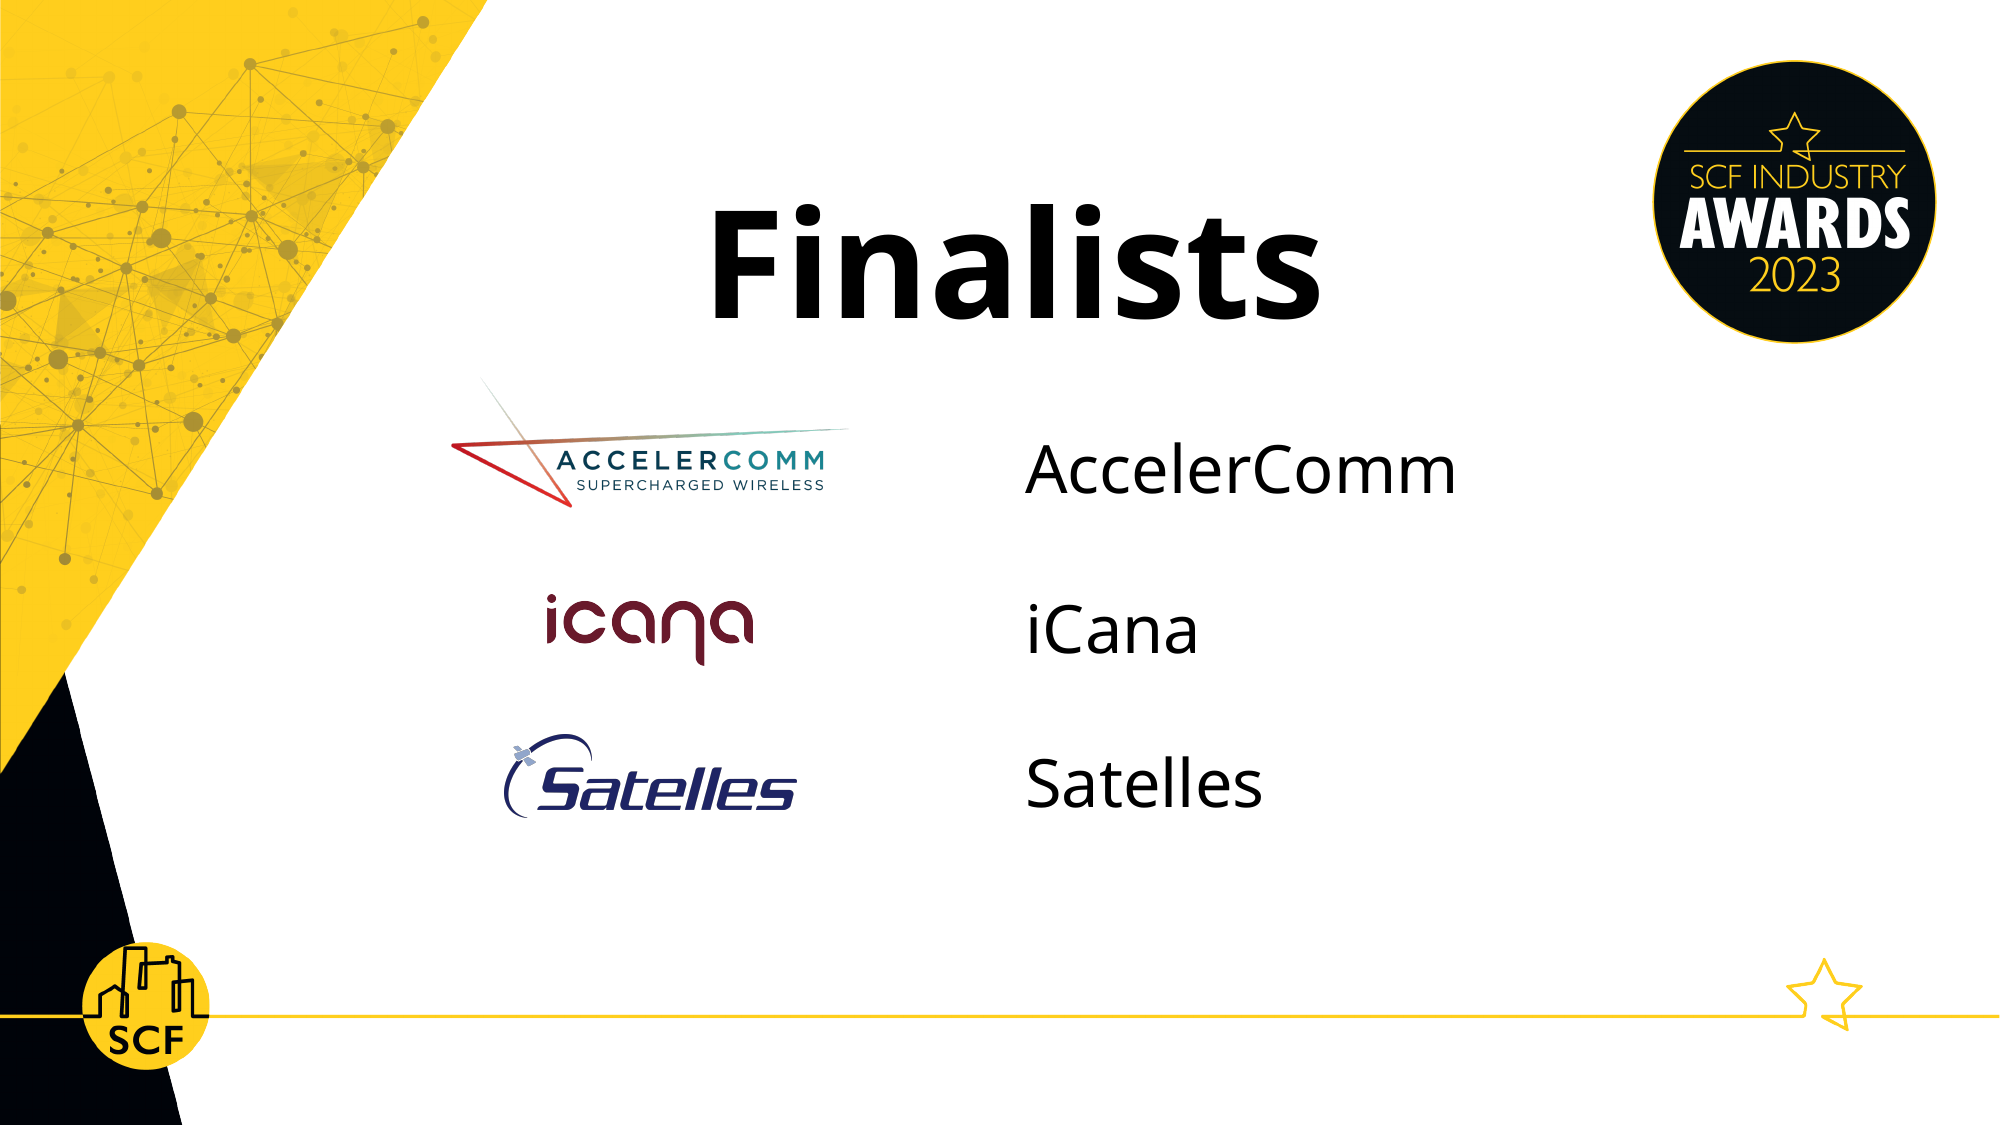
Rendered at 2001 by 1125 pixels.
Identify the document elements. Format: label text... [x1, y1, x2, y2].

picture [0, 0, 2000, 1125]
text_box Satelles [1010, 733, 1503, 817]
text_box Finalists [632, 160, 1396, 338]
text_box iCana [1010, 578, 1503, 662]
text_box AccelerComm [1010, 419, 1503, 503]
